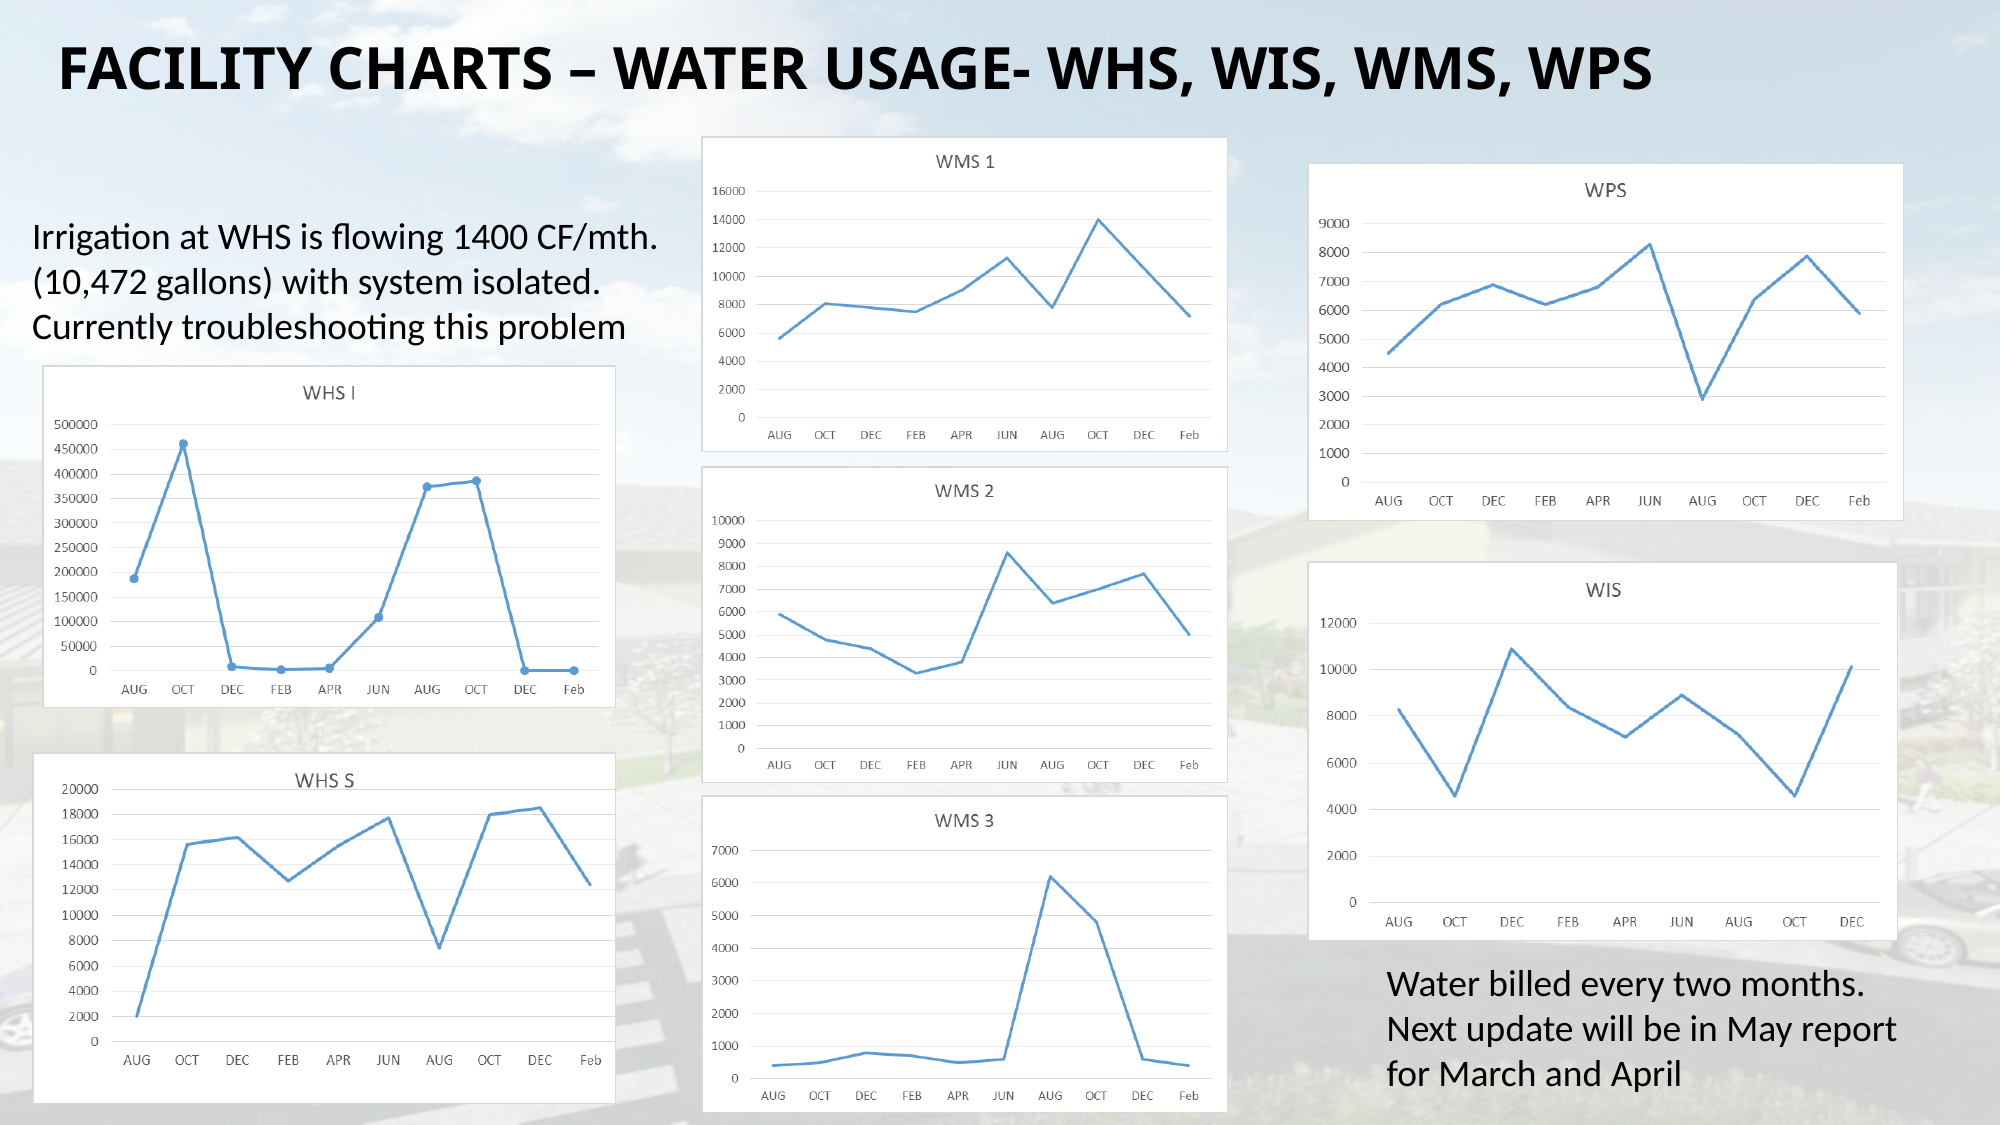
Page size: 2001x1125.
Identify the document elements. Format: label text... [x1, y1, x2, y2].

text_box Water billed every two months. Next update will be in May report for March and April [1371, 951, 1922, 1102]
picture [32, 752, 616, 1104]
picture [1307, 162, 1904, 522]
picture [1307, 561, 1898, 941]
title FACILITY CHARTS – WATER USAGE- WHS, WIS, WMS, WPS [42, 19, 1768, 123]
picture [701, 795, 1228, 1113]
picture [701, 136, 1228, 452]
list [42, 365, 616, 708]
picture [701, 466, 1228, 783]
text_box Irrigation at WHS is flowing 1400 CF/mth. (10,472 gallons) with system isolated. Currently troubleshooting this problem [17, 204, 674, 355]
